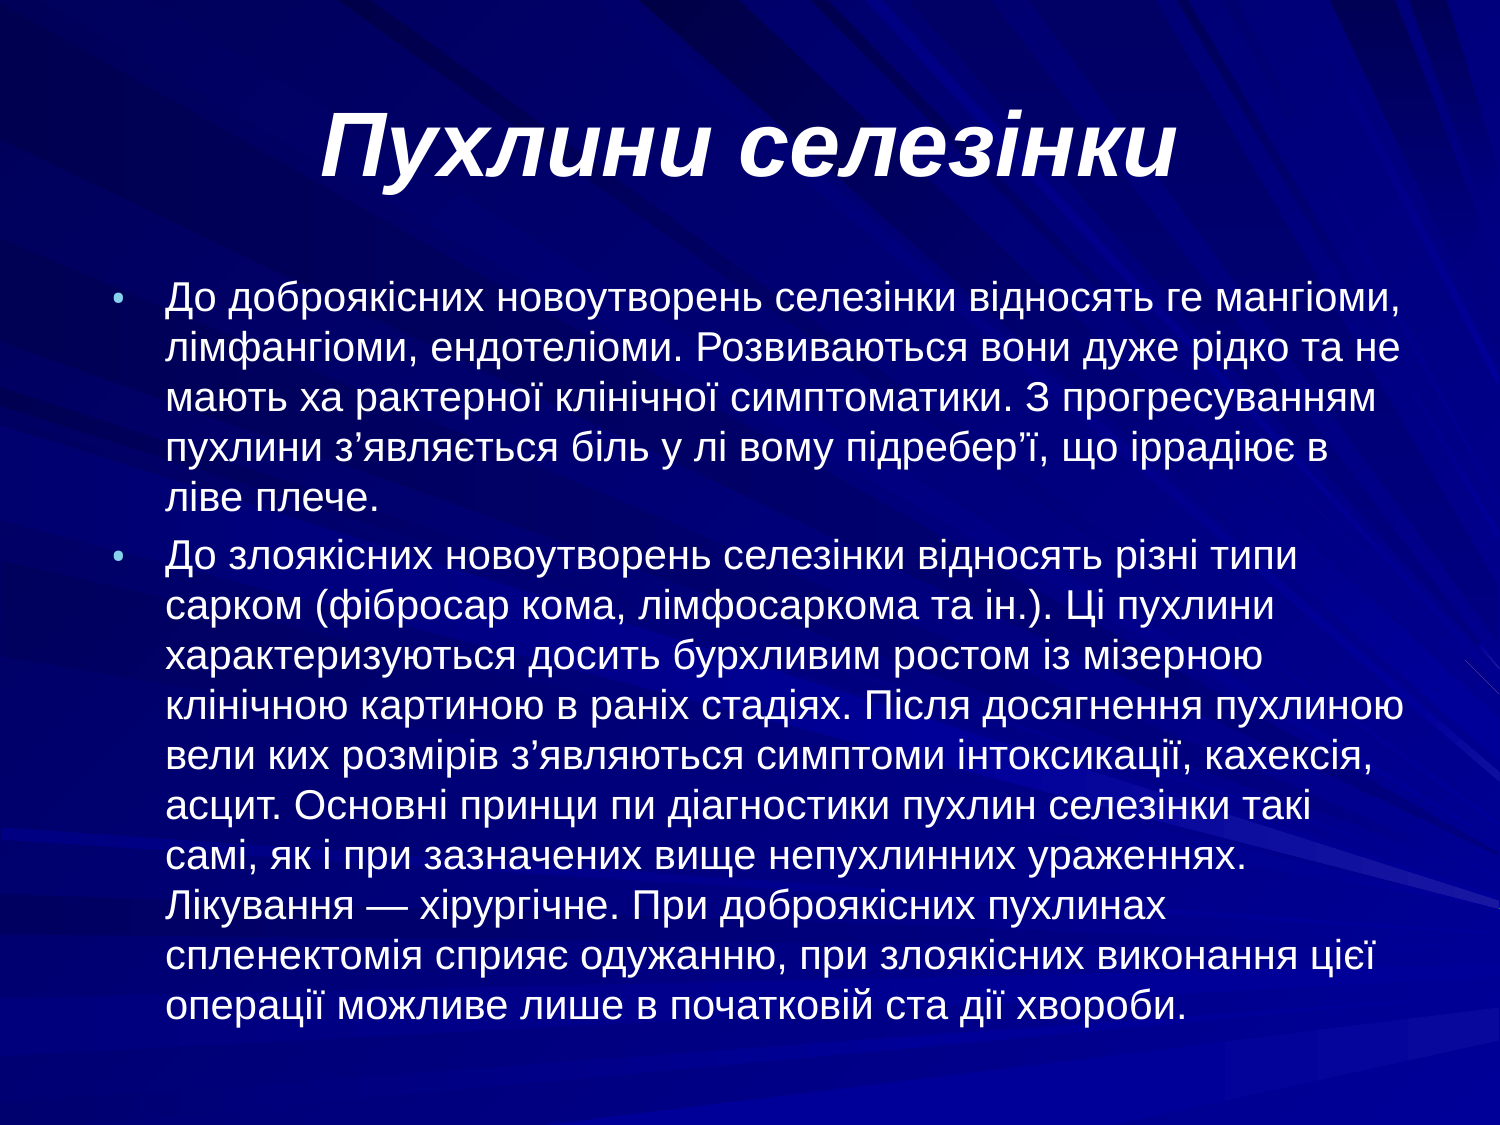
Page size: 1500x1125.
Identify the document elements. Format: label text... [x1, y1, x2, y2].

title Пухлини селезінки [75, 45, 1425, 234]
list До доброякісних новоутворень селезінки відносять ге мангіоми, лімфангіоми, ендотеліоми. Розвиваються вони дуже рідко та не мають ха рактерної клінічної симптоматики. З прогресуванням пухлини з’являється біль у лі вому підребер’ї, що іррадіює в ліве плече. До злоякісних новоутворень селезінки відносять різні типи сарком (фібросар кома, лімфосаркома та ін.). Ці пухлини характеризуються досить бурхливим ростом із мізерною клінічною картиною в раніх стадіях. Після досягнення пухлиною вели ких розмірів з’являються симптоми інтоксикації, кахексія, асцит. Основні принци пи діагностики пухлин селезінки такі самі, як і при зазначених вище непухлинних ураженнях. Лікування — хірургічне. При доброякісних пухлинах спленектомія сприяє одужанню, при злоякісних виконання цієї операції можливе лише в початковій ста дії хвороби. [75, 262, 1425, 1006]
